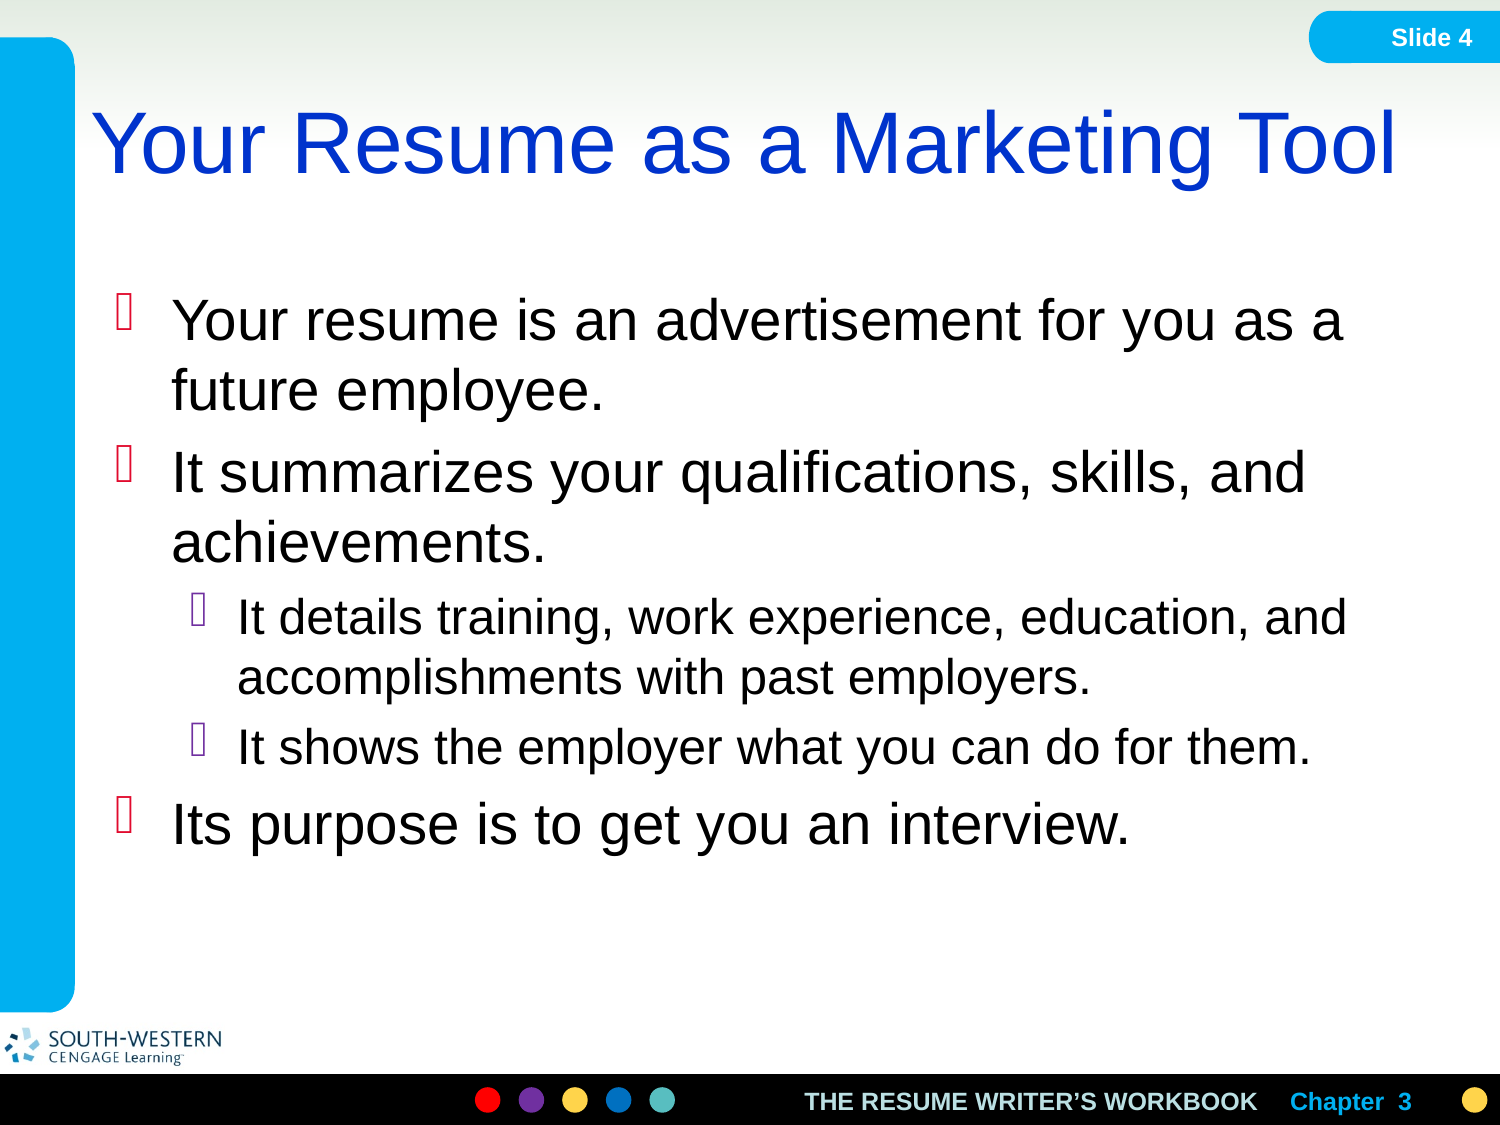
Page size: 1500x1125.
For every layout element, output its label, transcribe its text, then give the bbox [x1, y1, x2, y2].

title Your Resume as a Marketing Tool [74, 44, 1426, 233]
list Your resume is an advertisement for you as a future employee. It summarizes your qualifications, skills, and achievements. It details training, work experience, education, and accomplishments with past employers. It shows the employer what you can do for them. Its purpose is to get you an interview. [99, 274, 1451, 1018]
slide_number Slide 4 [1312, 13, 1488, 93]
picture [0, 1022, 225, 1073]
footer Chapter 3 [1274, 1075, 1476, 1125]
